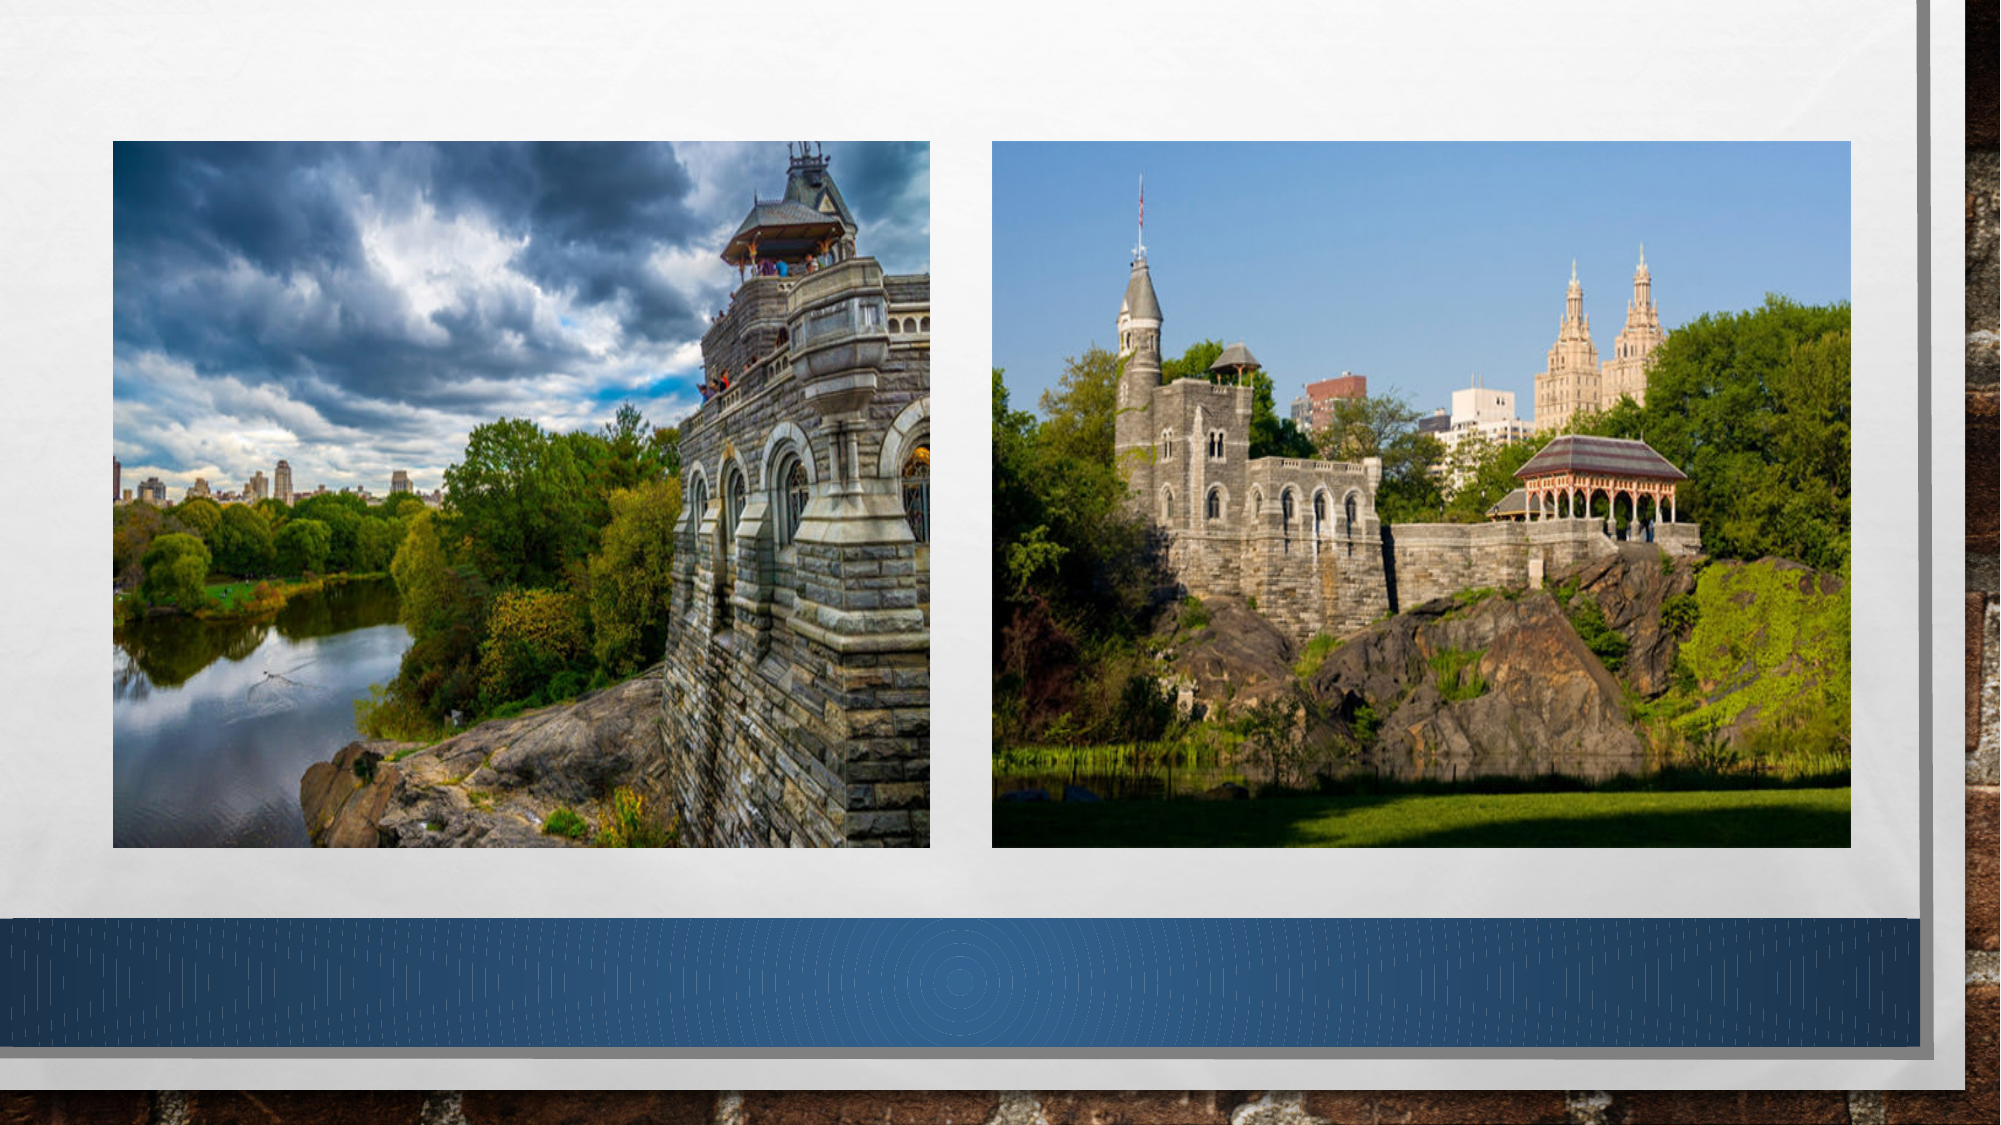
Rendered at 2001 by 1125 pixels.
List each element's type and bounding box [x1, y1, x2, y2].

list [113, 141, 930, 849]
picture [0, 0, 2000, 1125]
list [992, 141, 1851, 849]
